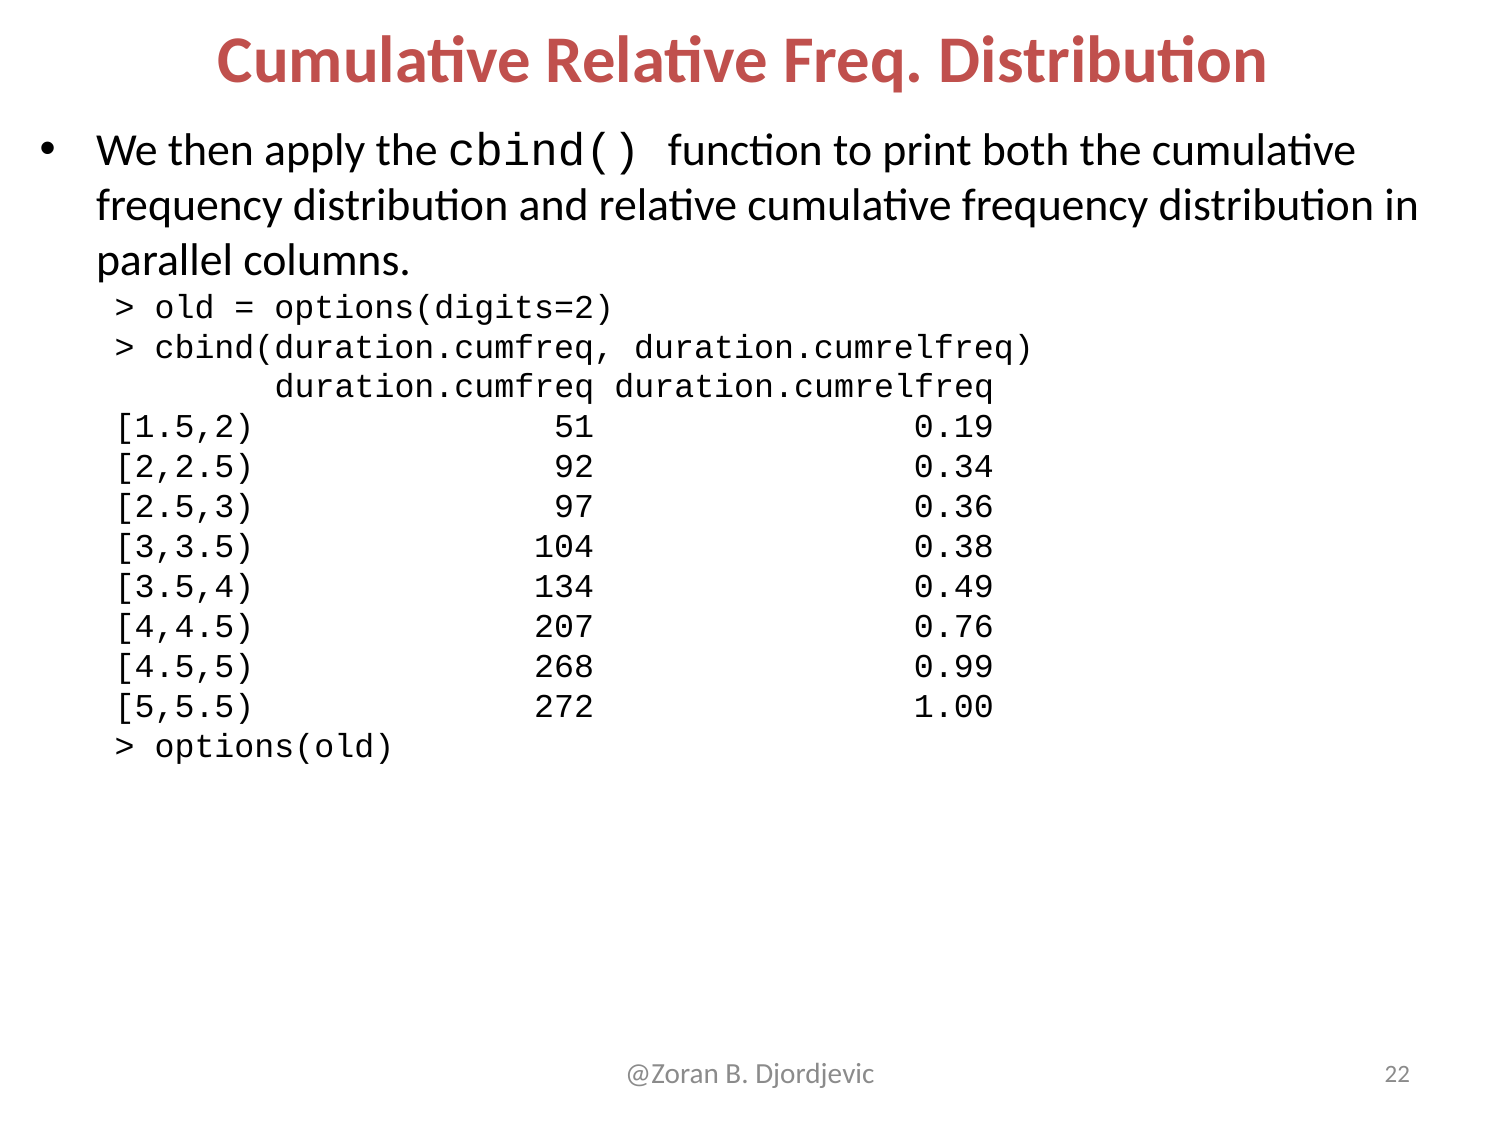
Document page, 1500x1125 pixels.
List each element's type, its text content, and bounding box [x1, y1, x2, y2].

slide_number 22 [1074, 1042, 1425, 1103]
title Cumulative Relative Freq. Distribution [106, 6, 1382, 107]
footer @Zoran B. Djordjevic [512, 1043, 988, 1100]
text_box We then apply the cbind() function to print both the cumulative frequency distribution and relative cumulative frequency distribution in parallel columns. > old = options(digits=2) > cbind(duration.cumfreq, duration.cumrelfreq) duration.cumfreq duration.cumrelfreq [1.5,2) 51 0.19 [2,2.5) 92 0.34 [2.5,3) 97 0.36 [3,3.5) 104 0.38 [3.5,4) 134 0.49 [4,4.5) 207 0.76 [4.5,5) 268 0.99 [5,5.5) 272 1.00 > options(old) [24, 112, 1463, 772]
